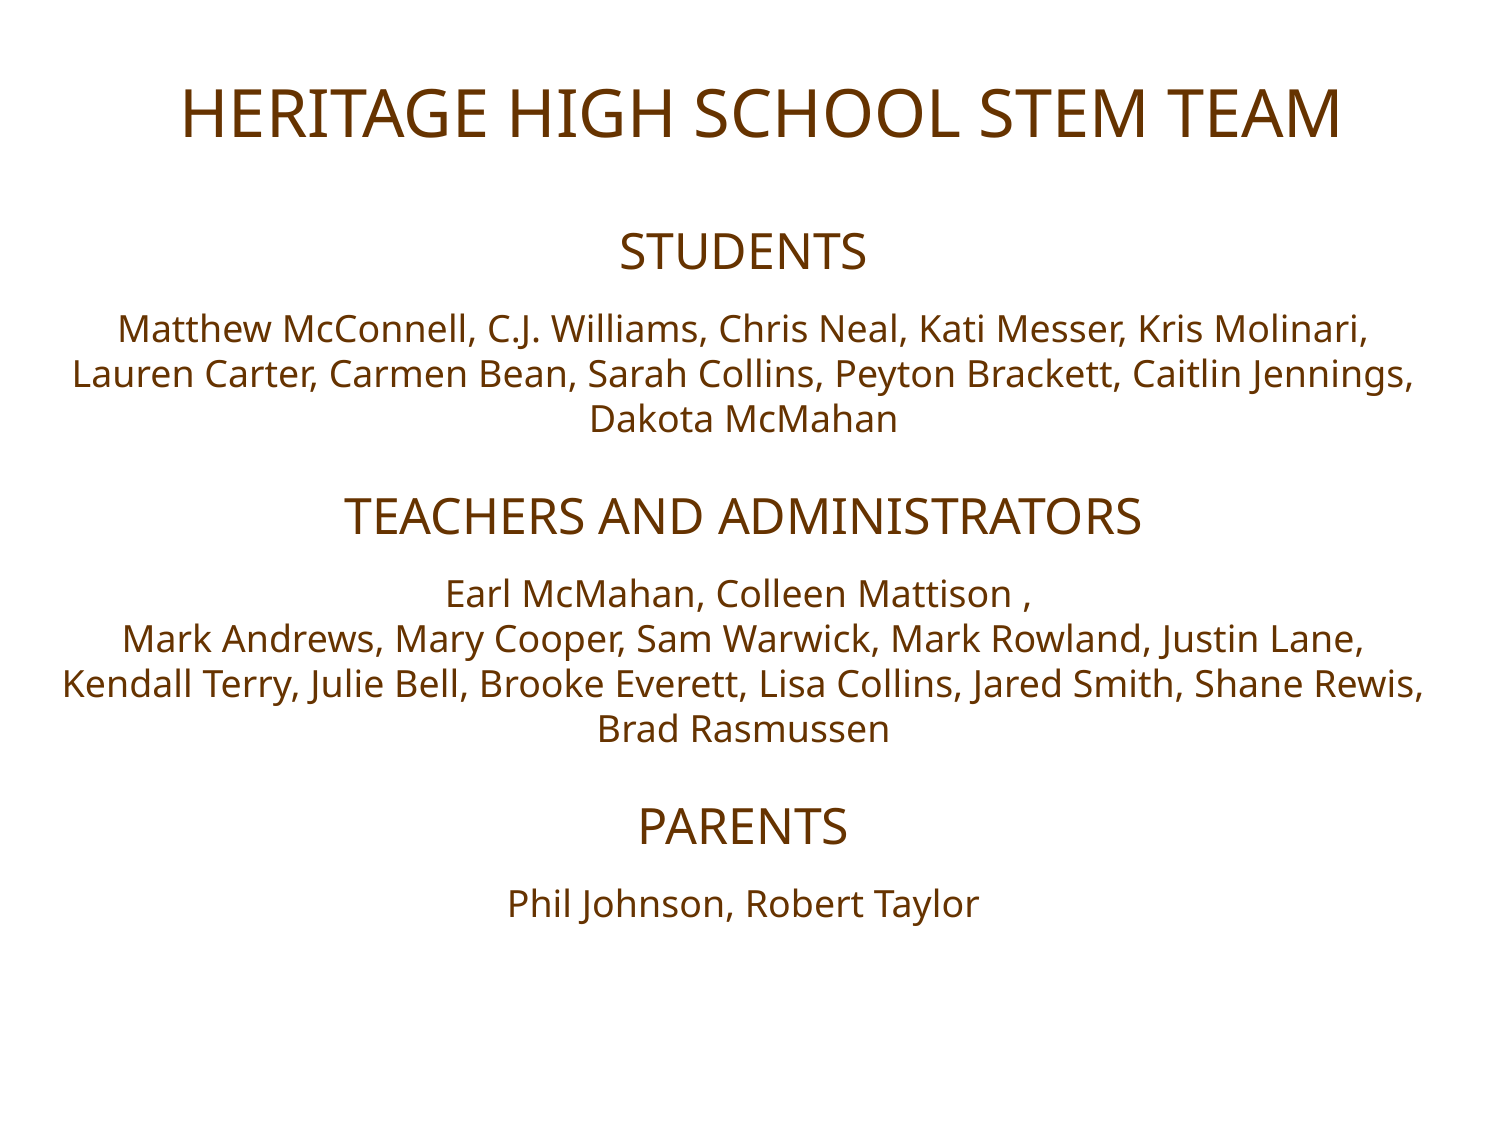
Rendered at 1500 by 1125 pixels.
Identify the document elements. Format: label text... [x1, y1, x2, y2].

text_box HERITAGE HIGH SCHOOL STEM TEAM [12, 63, 1500, 158]
text_box STUDENTS Matthew McConnell, C.J. Williams, Chris Neal, Kati Messer, Kris Molinari, Lauren Carter, Carmen Bean, Sarah Collins, Peyton Brackett, Caitlin Jennings, Dakota McMahan TEACHERS AND ADMINISTRATORS Earl McMahan, Colleen Mattison , Mark Andrews, Mary Cooper, Sam Warwick, Mark Rowland, Justin Lane, Kendall Terry, Julie Bell, Brooke Everett, Lisa Collins, Jared Smith, Shane Rewis, Brad Rasmussen PARENTS Phil Johnson, Robert Taylor [37, 212, 1450, 1125]
